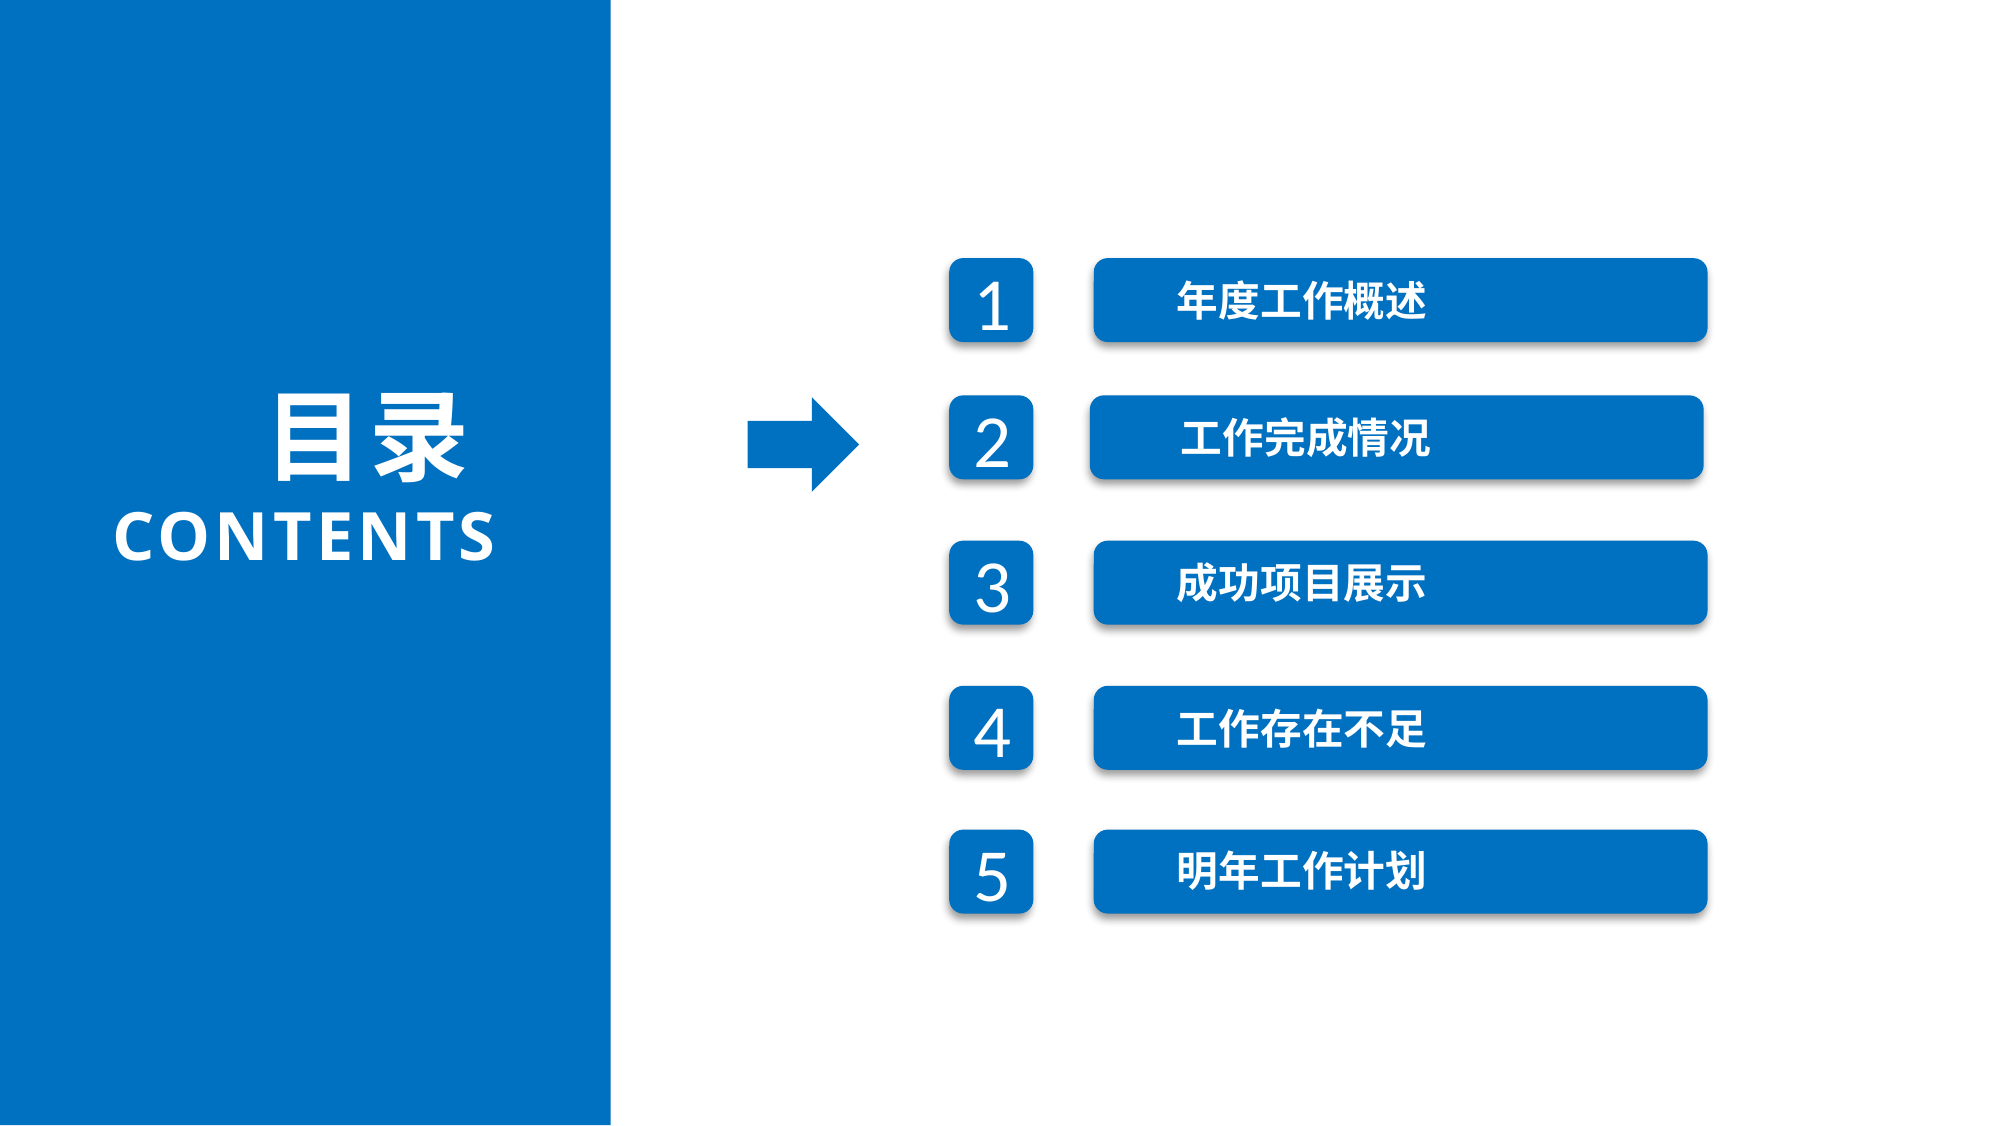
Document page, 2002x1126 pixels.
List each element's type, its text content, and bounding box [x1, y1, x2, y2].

text_box [0, 0, 613, 1126]
text_box 2 [947, 393, 1036, 482]
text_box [1093, 257, 1708, 343]
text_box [1093, 685, 1708, 770]
text_box 目录 CONTENTS [55, 364, 517, 584]
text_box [1093, 540, 1708, 625]
text_box 1 [947, 255, 1036, 345]
text_box [745, 395, 862, 494]
text_box 4 [947, 683, 1036, 772]
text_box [1093, 829, 1708, 914]
text_box 3 [947, 538, 1036, 627]
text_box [1089, 395, 1704, 480]
text_box 5 [947, 827, 1036, 916]
